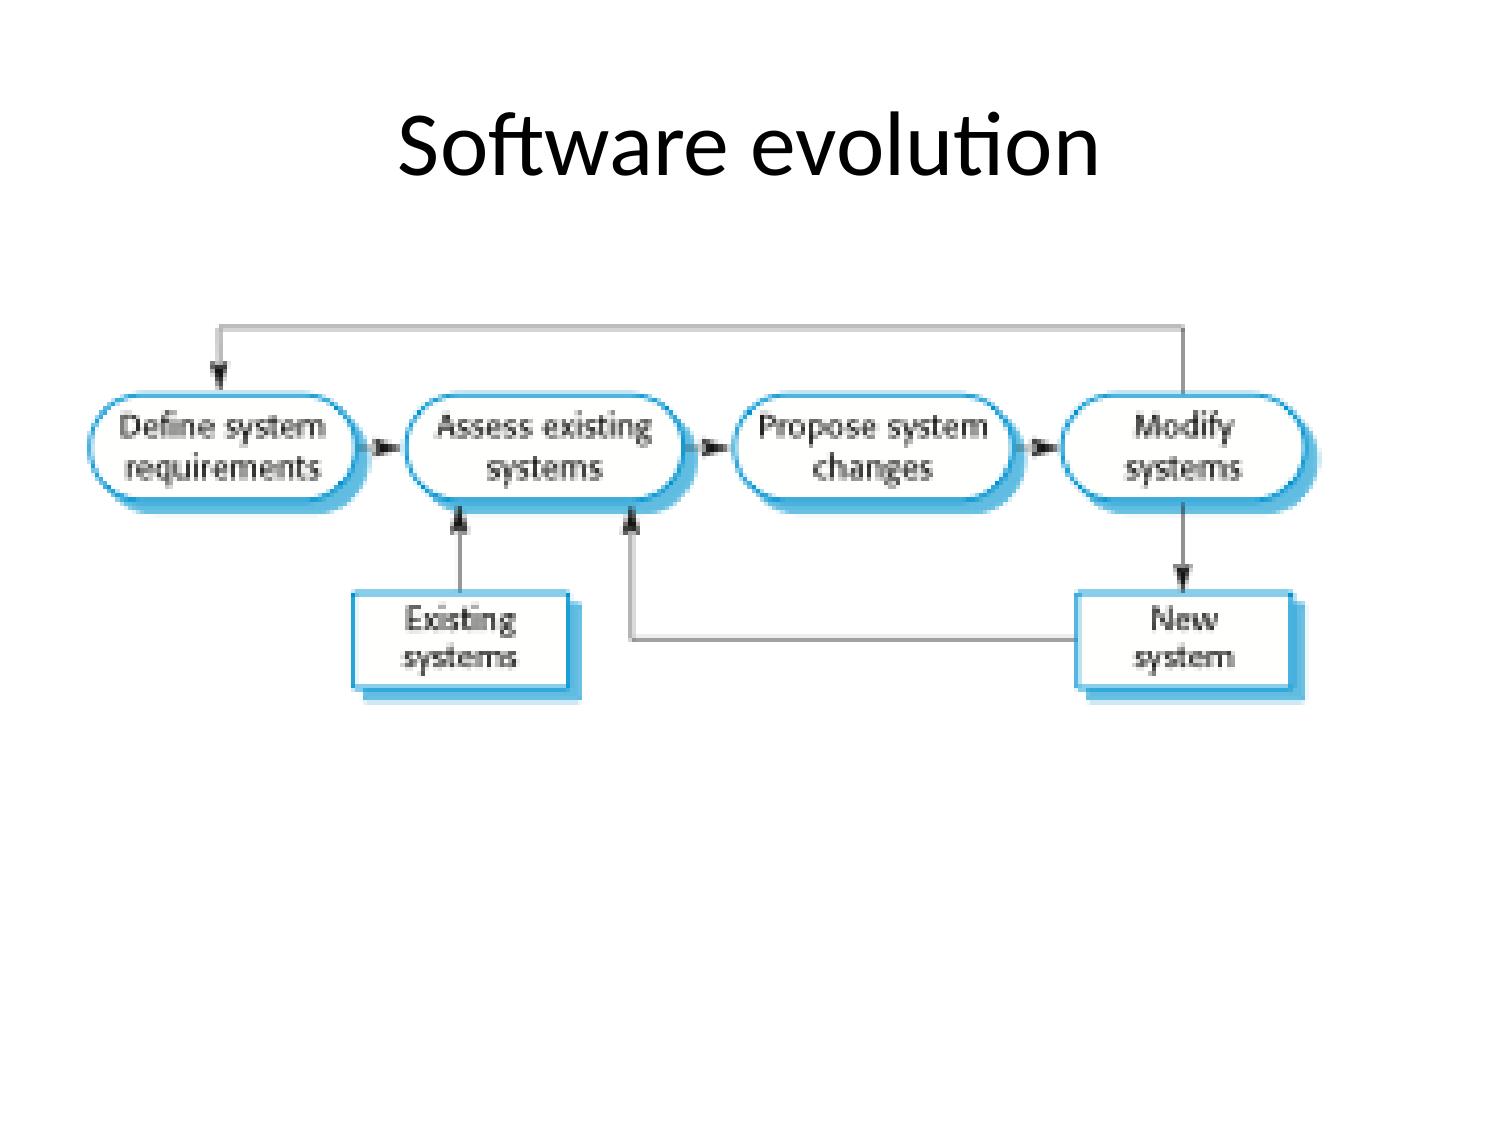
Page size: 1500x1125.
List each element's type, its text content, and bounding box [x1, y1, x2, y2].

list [87, 324, 1322, 705]
title Software evolution [75, 45, 1425, 233]
